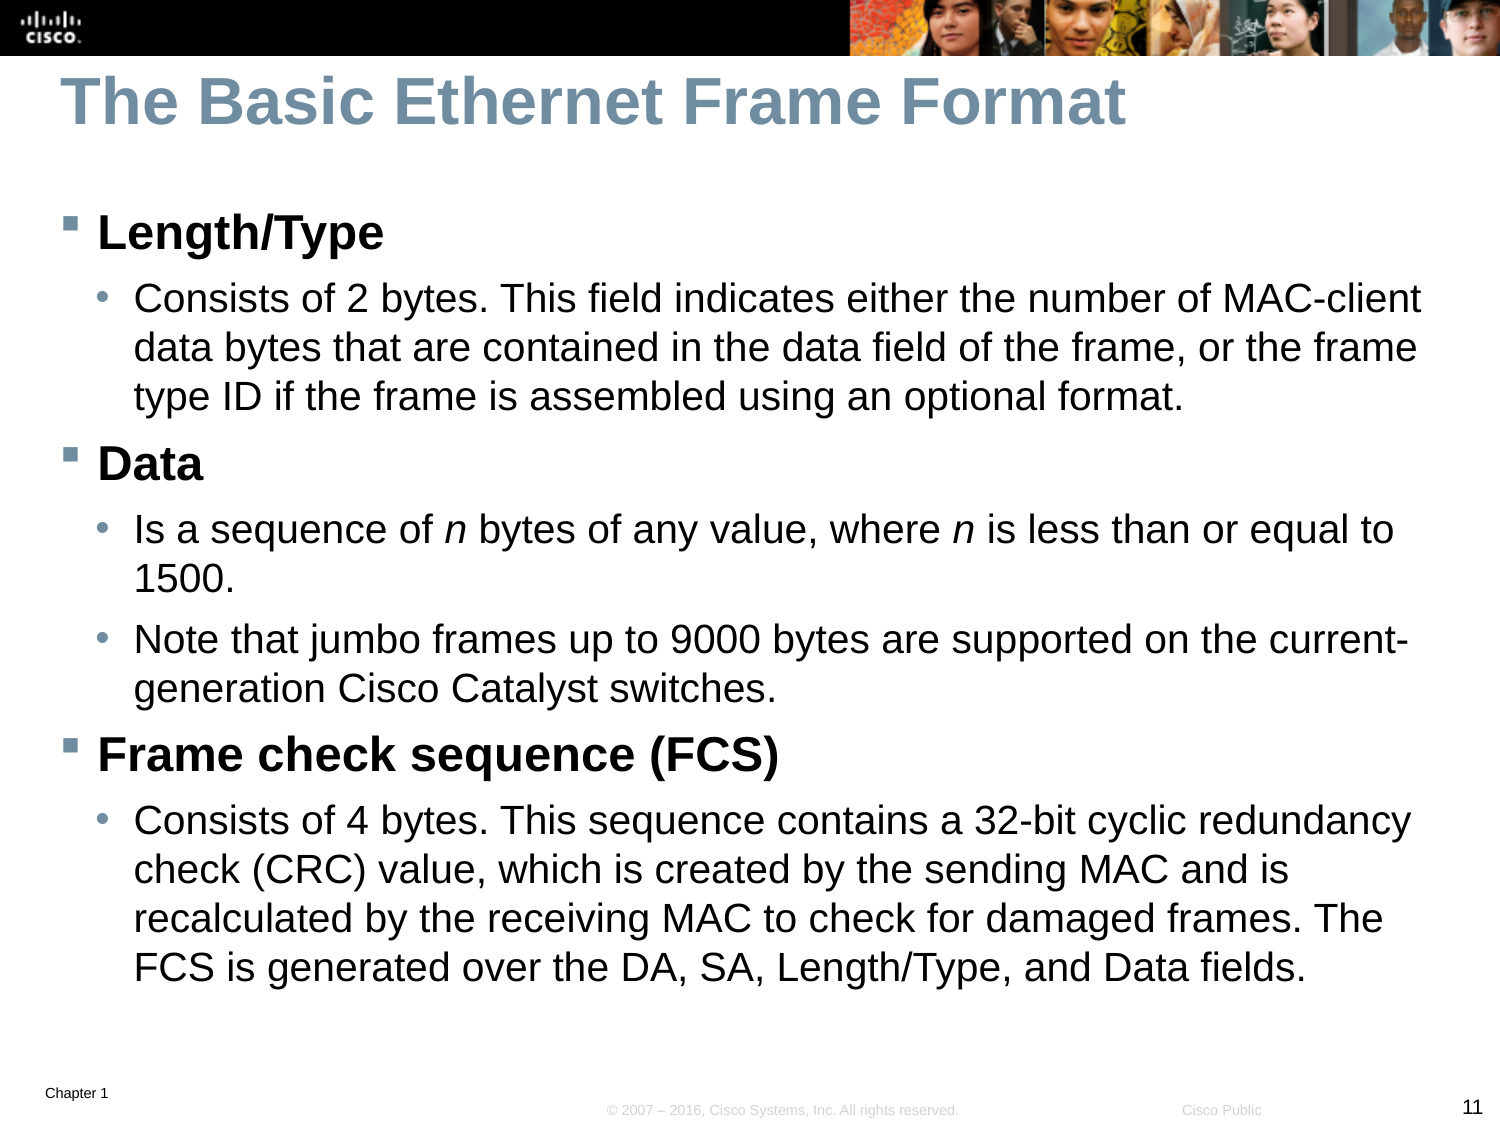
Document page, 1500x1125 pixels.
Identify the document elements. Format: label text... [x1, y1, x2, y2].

list Length/Type Consists of 2 bytes. This field indicates either the number of MAC-client data bytes that are contained in the data field of the frame, or the frame type ID if the frame is assembled using an optional format. Data Is a sequence of n bytes of any value, where n is less than or equal to 1500. Note that jumbo frames up to 9000 bytes are supported on the current-generation Cisco Catalyst switches. Frame check sequence (FCS) Consists of 4 bytes. This sequence contains a 32-bit cyclic redundancy check (CRC) value, which is created by the sending MAC and is recalculated by the receiving MAC to check for damaged frames. The FCS is generated over the DA, SA, Length/Type, and Data fields. [45, 193, 1444, 1037]
picture [0, 0, 1500, 56]
title The Basic Ethernet Frame Format [45, 59, 1444, 182]
